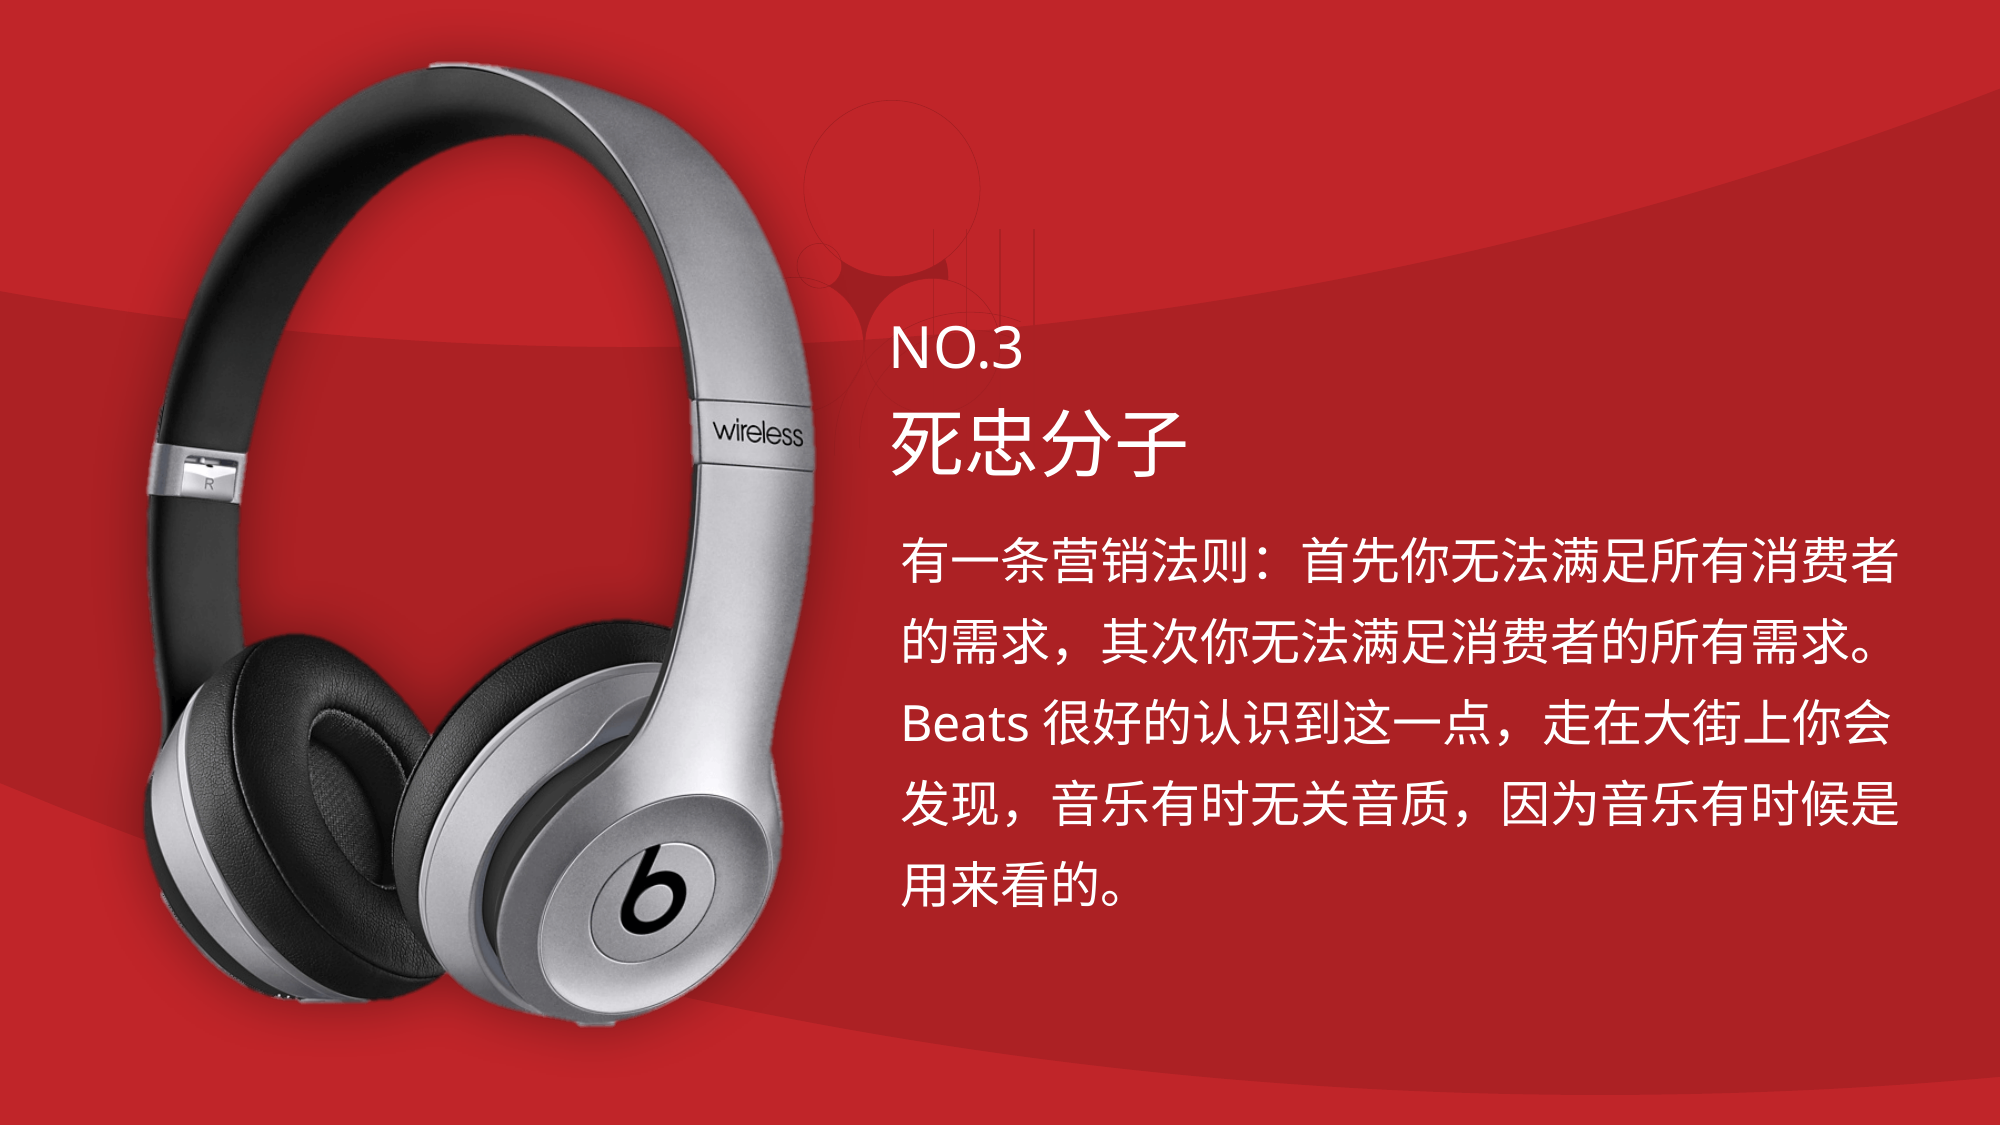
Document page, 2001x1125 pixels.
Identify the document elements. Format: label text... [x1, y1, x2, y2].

text_box 死忠分子 [1107, 371, 1472, 494]
picture [0, 14, 1034, 1125]
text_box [1034, 100, 1107, 584]
text_box 有一条营销法则：首先你无法满足所有消费者的需求，其次你无法满足消费者的所有需求。Beats很好的认识到这一点，走在大街上你会发现，音乐有时无关音质，因为音乐有时候是用来看的。 [1034, 500, 1922, 1002]
text_box [1070, 87, 2000, 1096]
